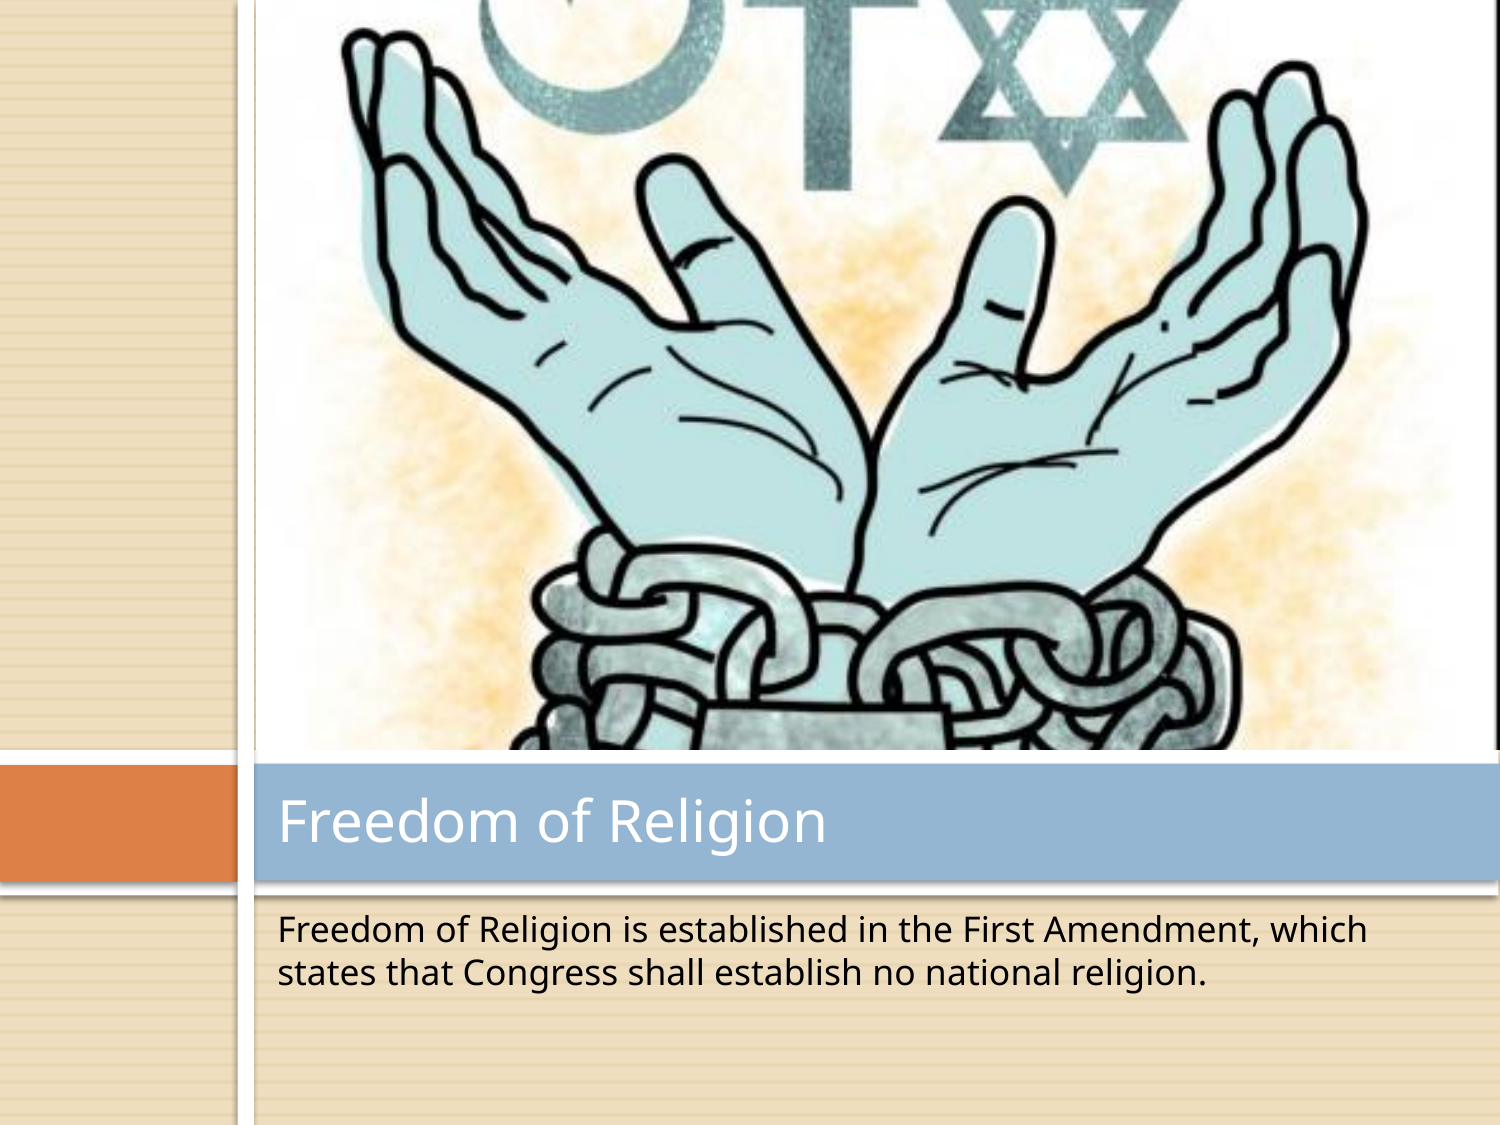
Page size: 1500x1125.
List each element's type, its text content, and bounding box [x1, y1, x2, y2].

list Freedom of Religion is established in the First Amendment, which states that Congress shall establish no national religion. [262, 900, 1463, 1013]
title Freedom of Religion [262, 762, 1463, 875]
picture [255, 0, 1500, 750]
